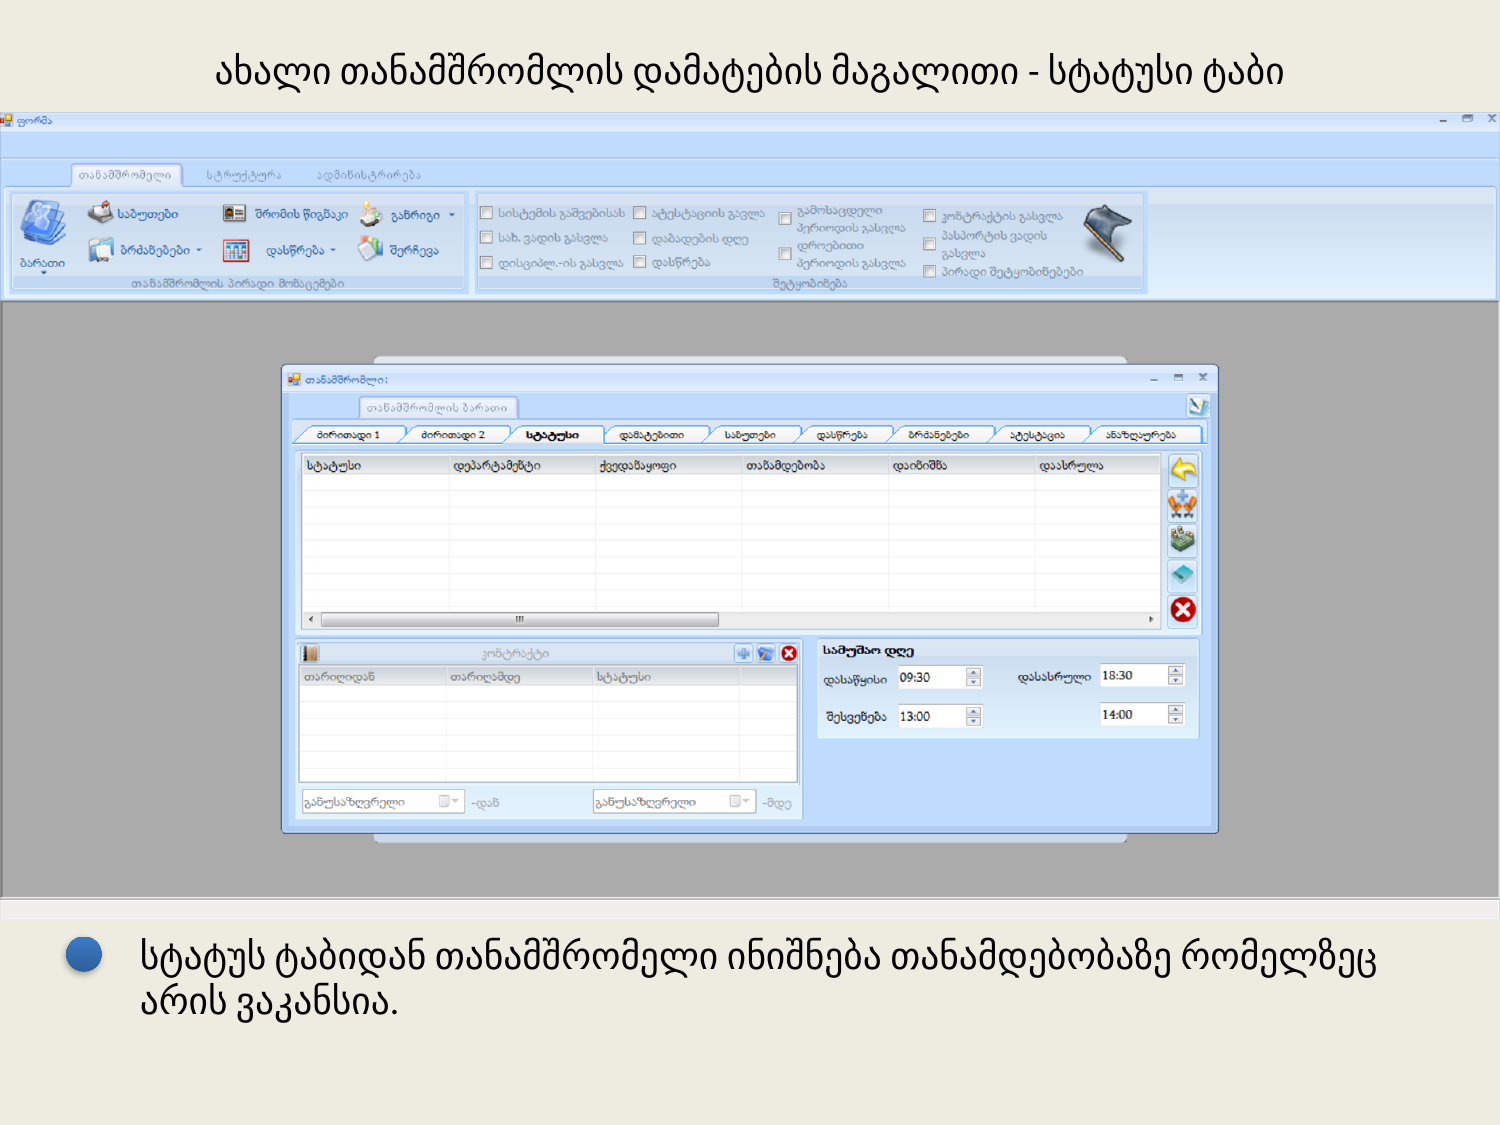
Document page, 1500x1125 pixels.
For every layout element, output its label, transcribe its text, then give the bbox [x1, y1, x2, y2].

text_box სტატუს ტაბიდან თანამშრომელი ინიშნება თანამდებობაზე რომელზეც არის ვაკანსია. [124, 928, 1461, 1030]
text_box ახალი თანამშრომლის დამატების მაგალითი - სტატუსი ტაბი [81, 39, 1418, 100]
picture [0, 112, 1500, 919]
text_box [66, 936, 102, 972]
